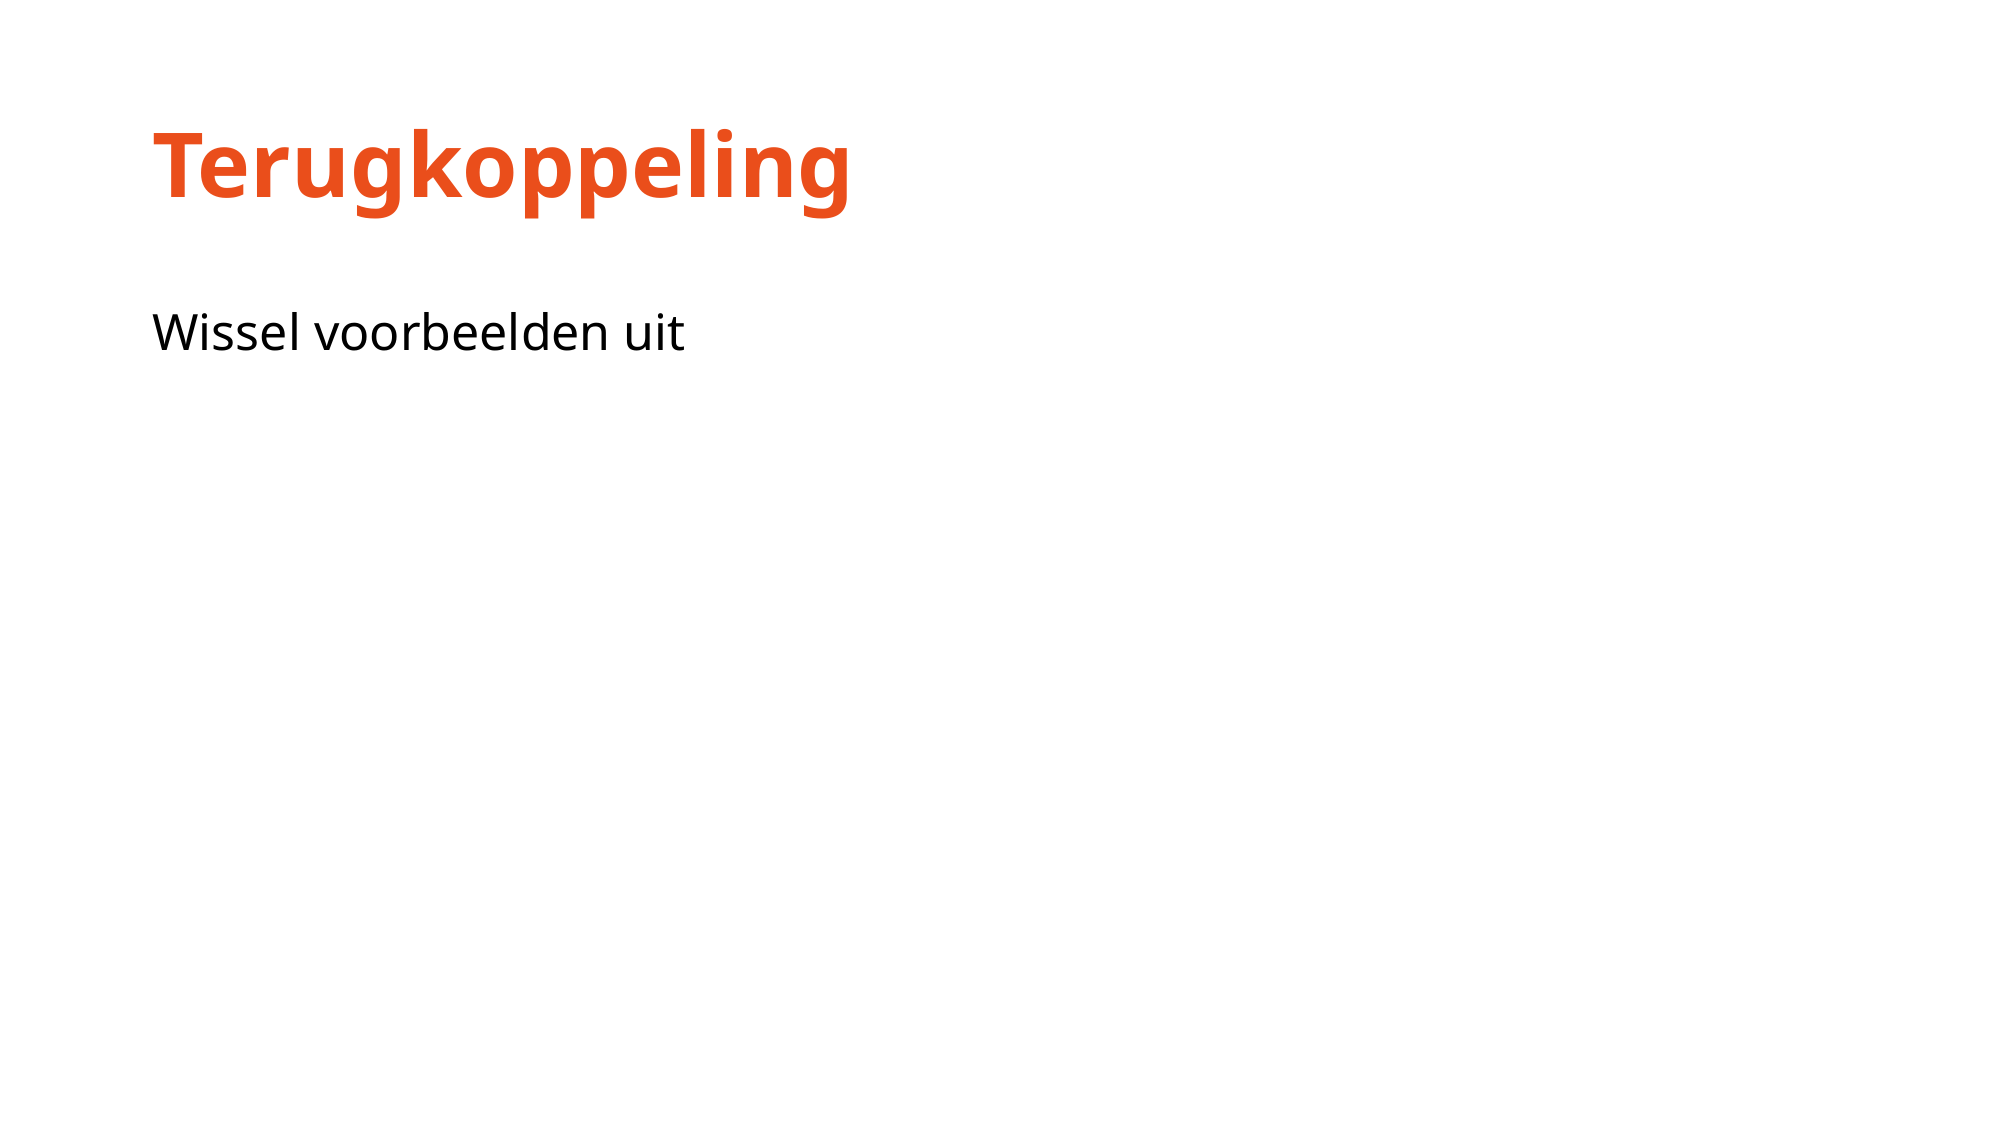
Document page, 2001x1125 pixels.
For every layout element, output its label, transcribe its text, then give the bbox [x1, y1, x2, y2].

list Wissel voorbeelden uit [137, 299, 1863, 1014]
title Terugkoppeling [137, 59, 1863, 278]
